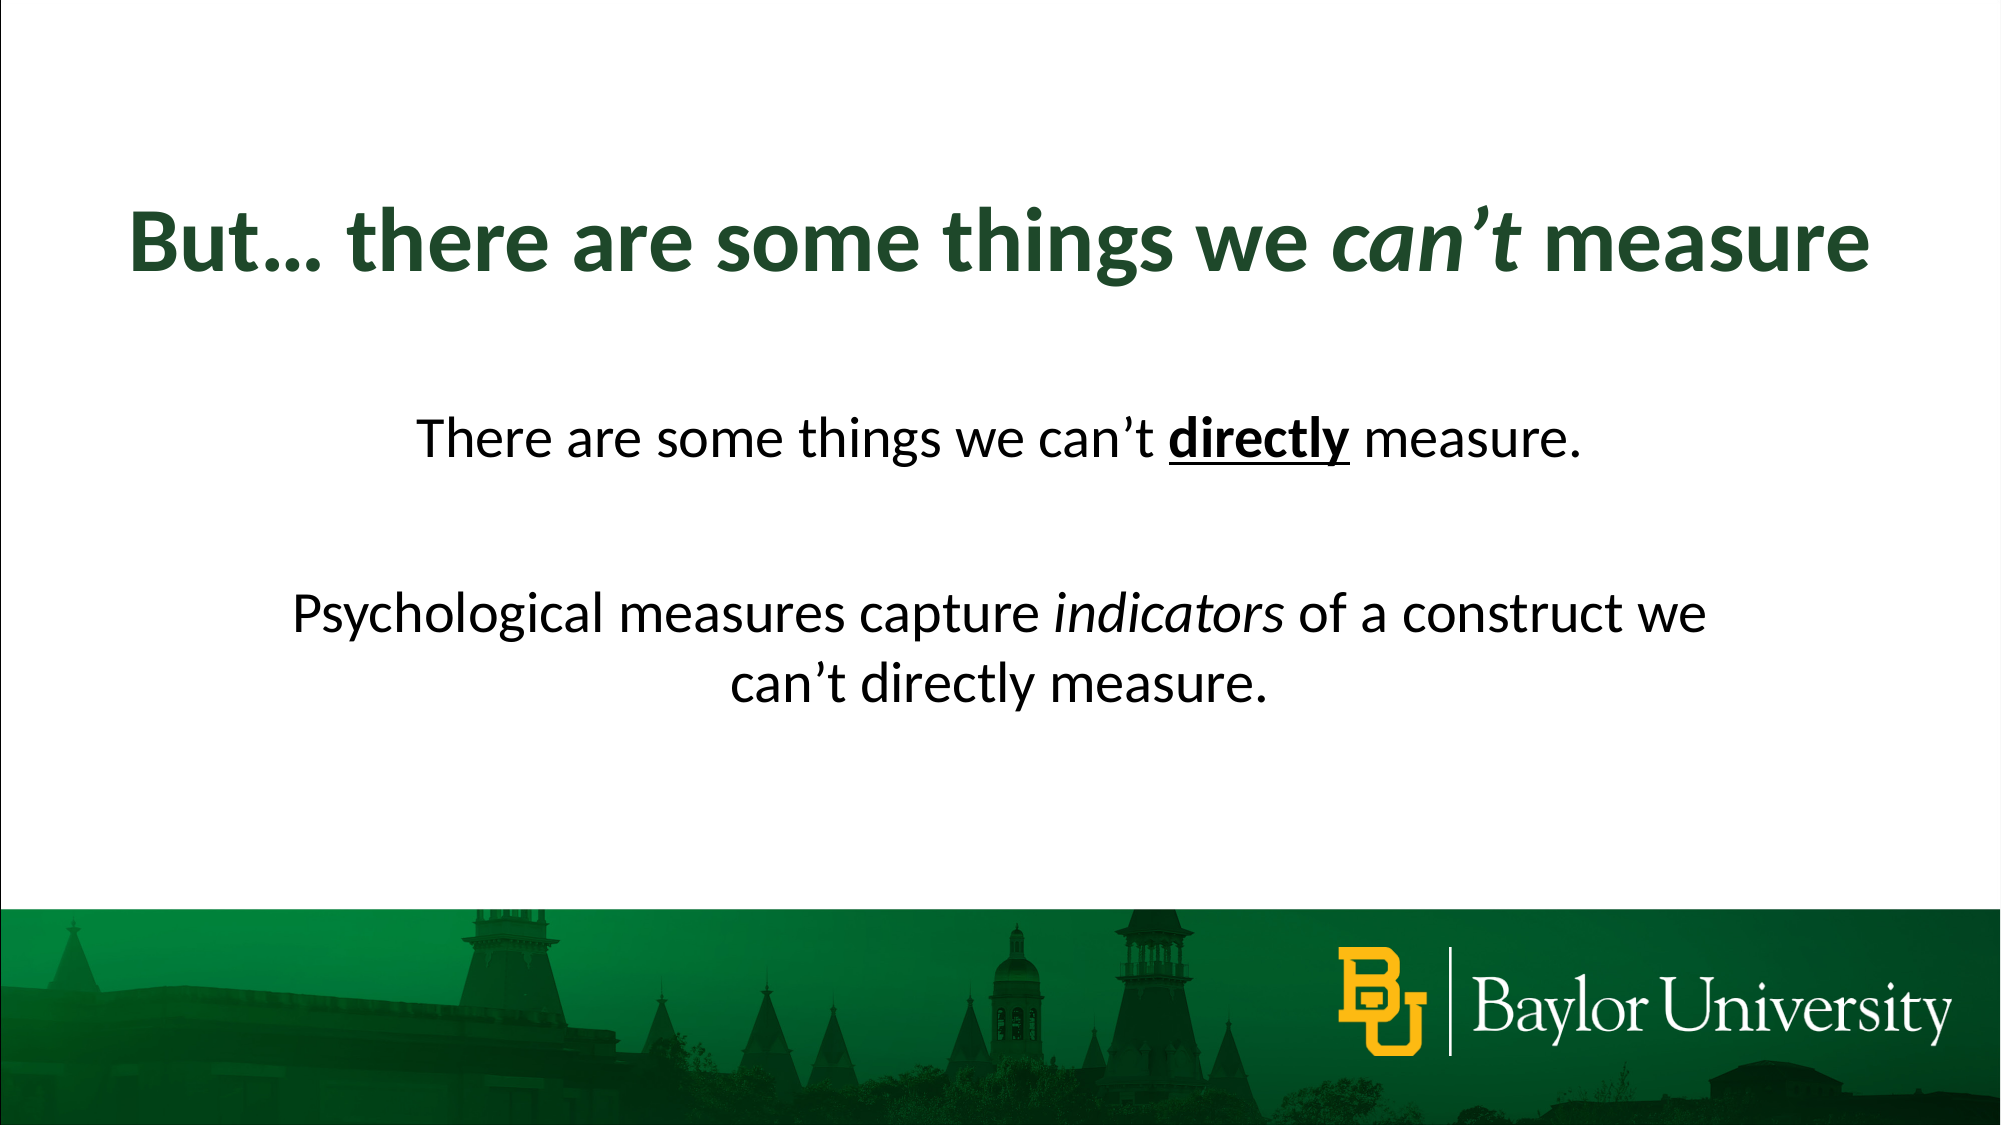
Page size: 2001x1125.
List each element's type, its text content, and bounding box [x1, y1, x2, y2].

text_box But… there are some things we can’t measure [0, 184, 2000, 329]
text_box There are some things we can’t directly measure. Psychological measures capture indicators of a construct we can’t directly measure. [245, 357, 1755, 722]
picture [0, 0, 2001, 1125]
